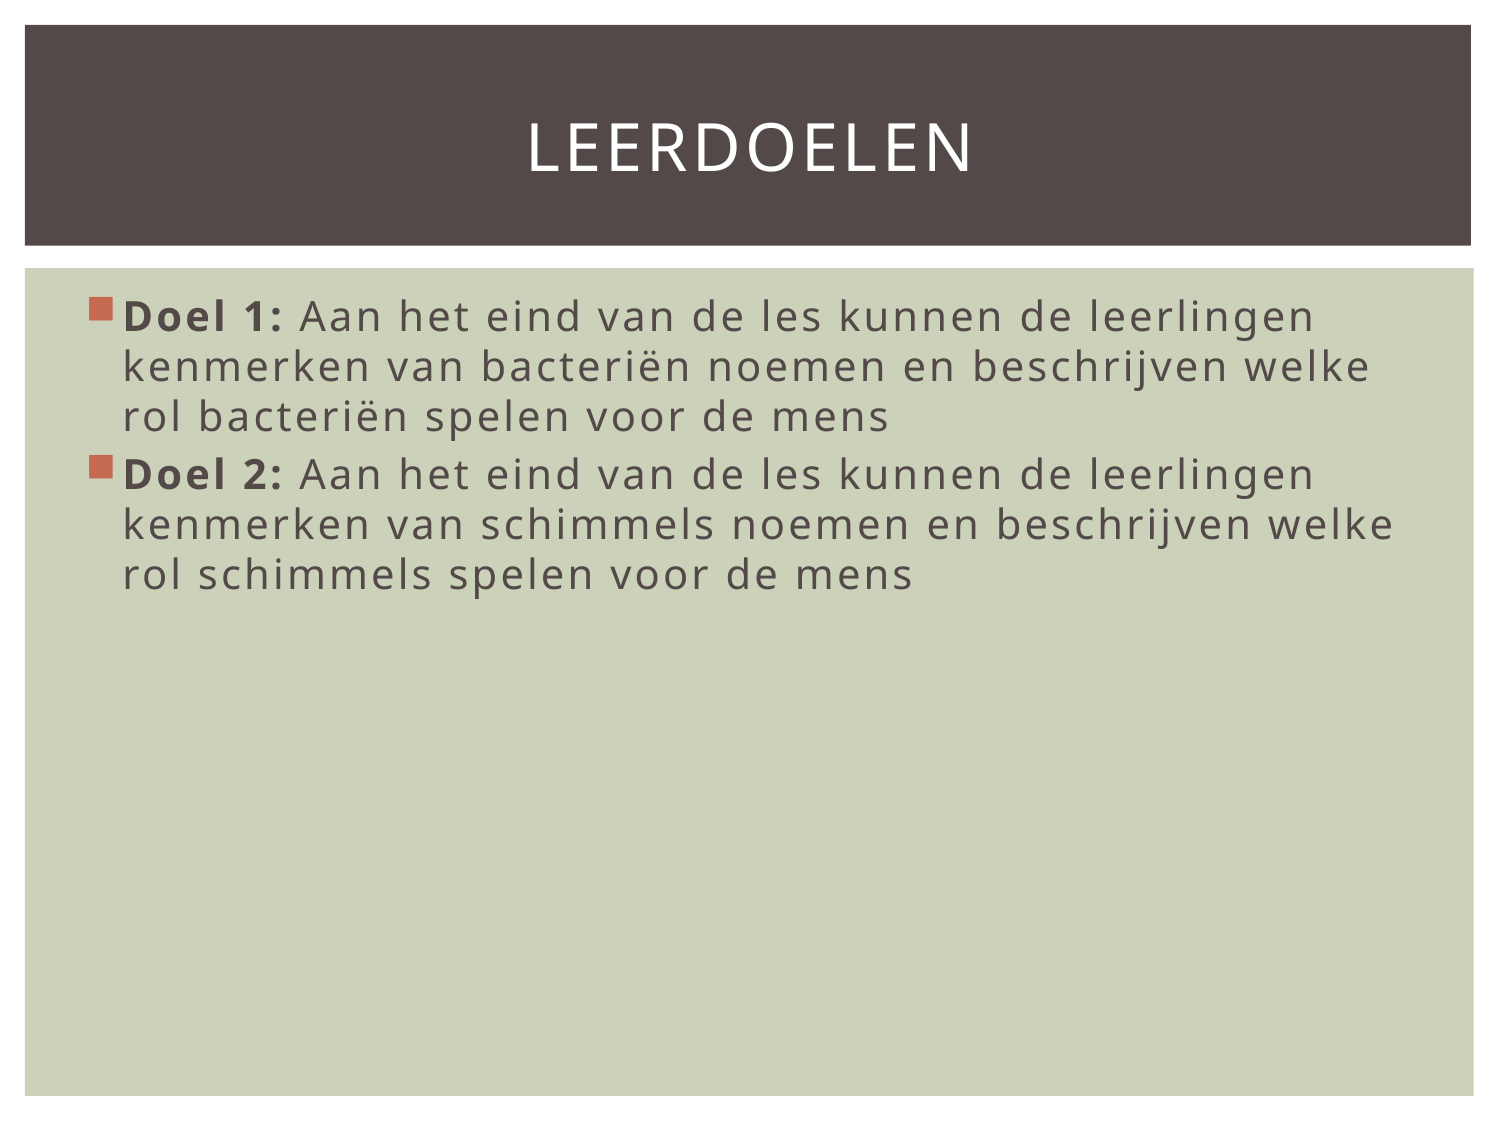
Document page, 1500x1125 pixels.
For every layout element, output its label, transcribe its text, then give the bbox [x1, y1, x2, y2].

title Leerdoelen [62, 58, 1438, 232]
list Doel 1: Aan het eind van de les kunnen de leerlingen kenmerken van bacteriën noemen en beschrijven welke rol bacteriën spelen voor de mens Doel 2: Aan het eind van de les kunnen de leerlingen kenmerken van schimmels noemen en beschrijven welke rol schimmels spelen voor de mens [62, 281, 1442, 1005]
